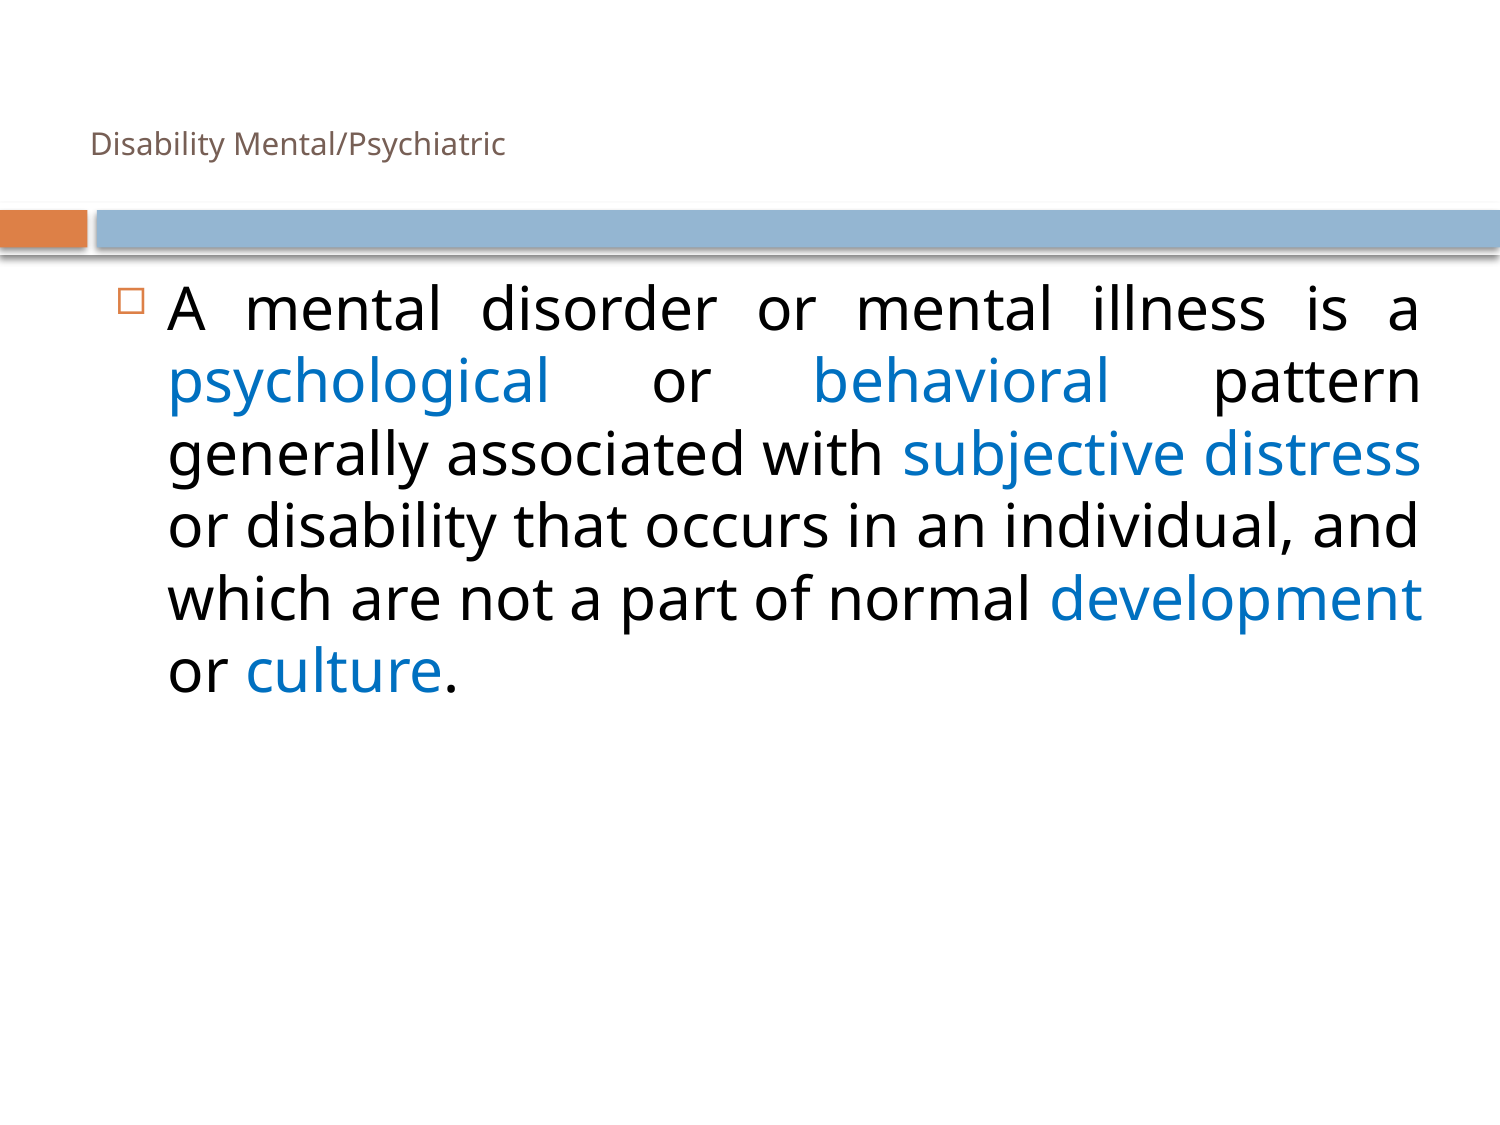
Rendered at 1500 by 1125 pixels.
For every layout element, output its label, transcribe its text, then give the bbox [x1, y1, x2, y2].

title Disability Mental/Psychiatric [75, 115, 1425, 209]
list A mental disorder or mental illness is a psychological or behavioral pattern generally associated with subjective distress or disability that occurs in an individual, and which are not a part of normal development or culture. [100, 262, 1438, 1000]
